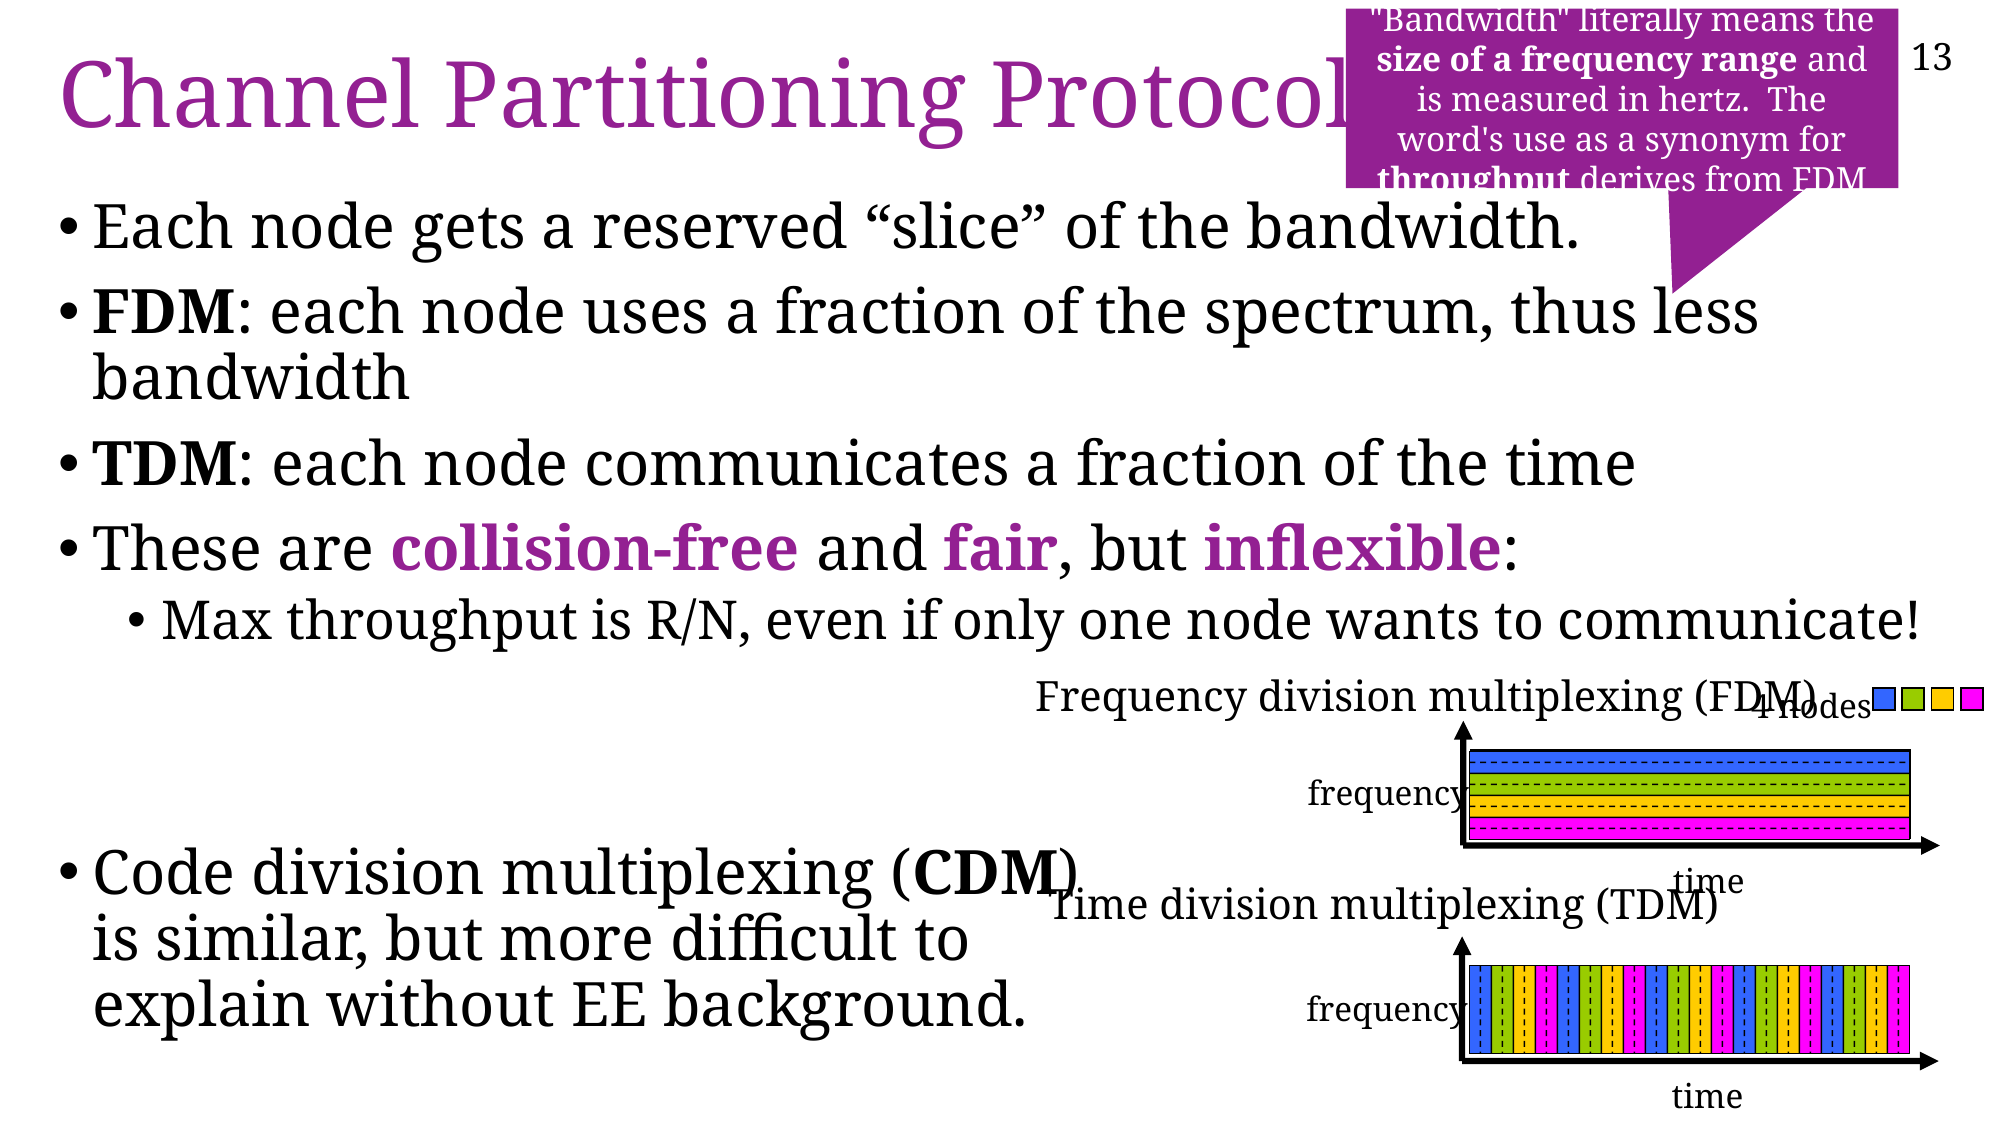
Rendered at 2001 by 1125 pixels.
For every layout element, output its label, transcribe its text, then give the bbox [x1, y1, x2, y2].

title Channel Partitioning Protocols [43, 25, 1344, 171]
text_box "Bandwidth" literally means the size of a frequency range and is measured in hertz. The word's use as a synonym for throughput derives from FDM [1344, 7, 1900, 296]
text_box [1085, 662, 1983, 1124]
title Channel Partitioning Protocols [1900, 25, 1953, 171]
list Each node gets a reserved “slice” of the bandwidth. FDM: each node uses a fraction of the spectrum, thus less bandwidth TDM: each node communicates a fraction of the time These are collision-free and fair, but inflexible: Max throughput is R/N, even if only one node wants to communicate! Code division multiplexing (CDM) is similar, but more difficult to explain without EE background. [43, 188, 1953, 1106]
